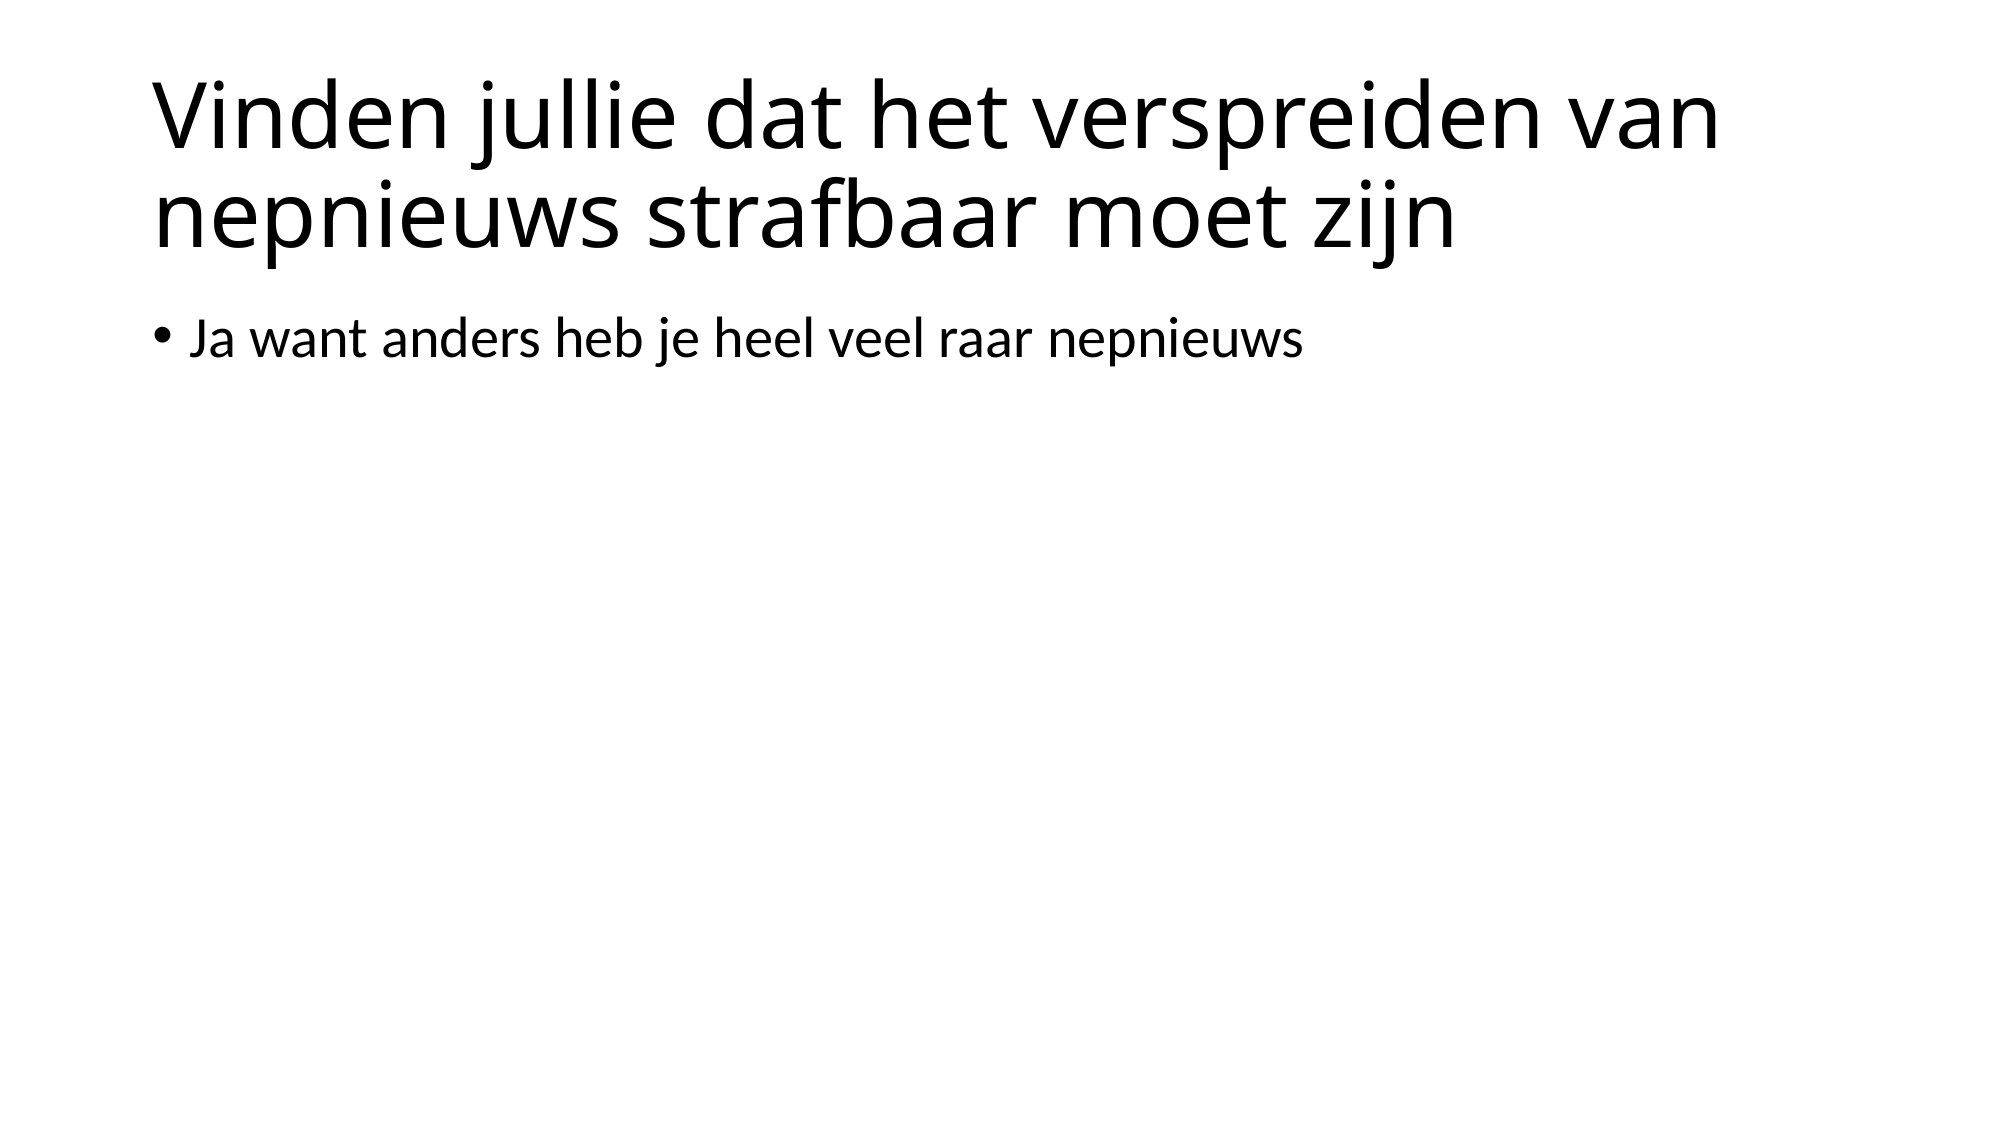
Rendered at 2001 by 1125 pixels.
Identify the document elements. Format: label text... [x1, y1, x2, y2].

list Ja want anders heb je heel veel raar nepnieuws [137, 299, 1863, 1014]
title Vinden jullie dat het verspreiden van nepnieuws strafbaar moet zijn [137, 59, 1863, 278]
